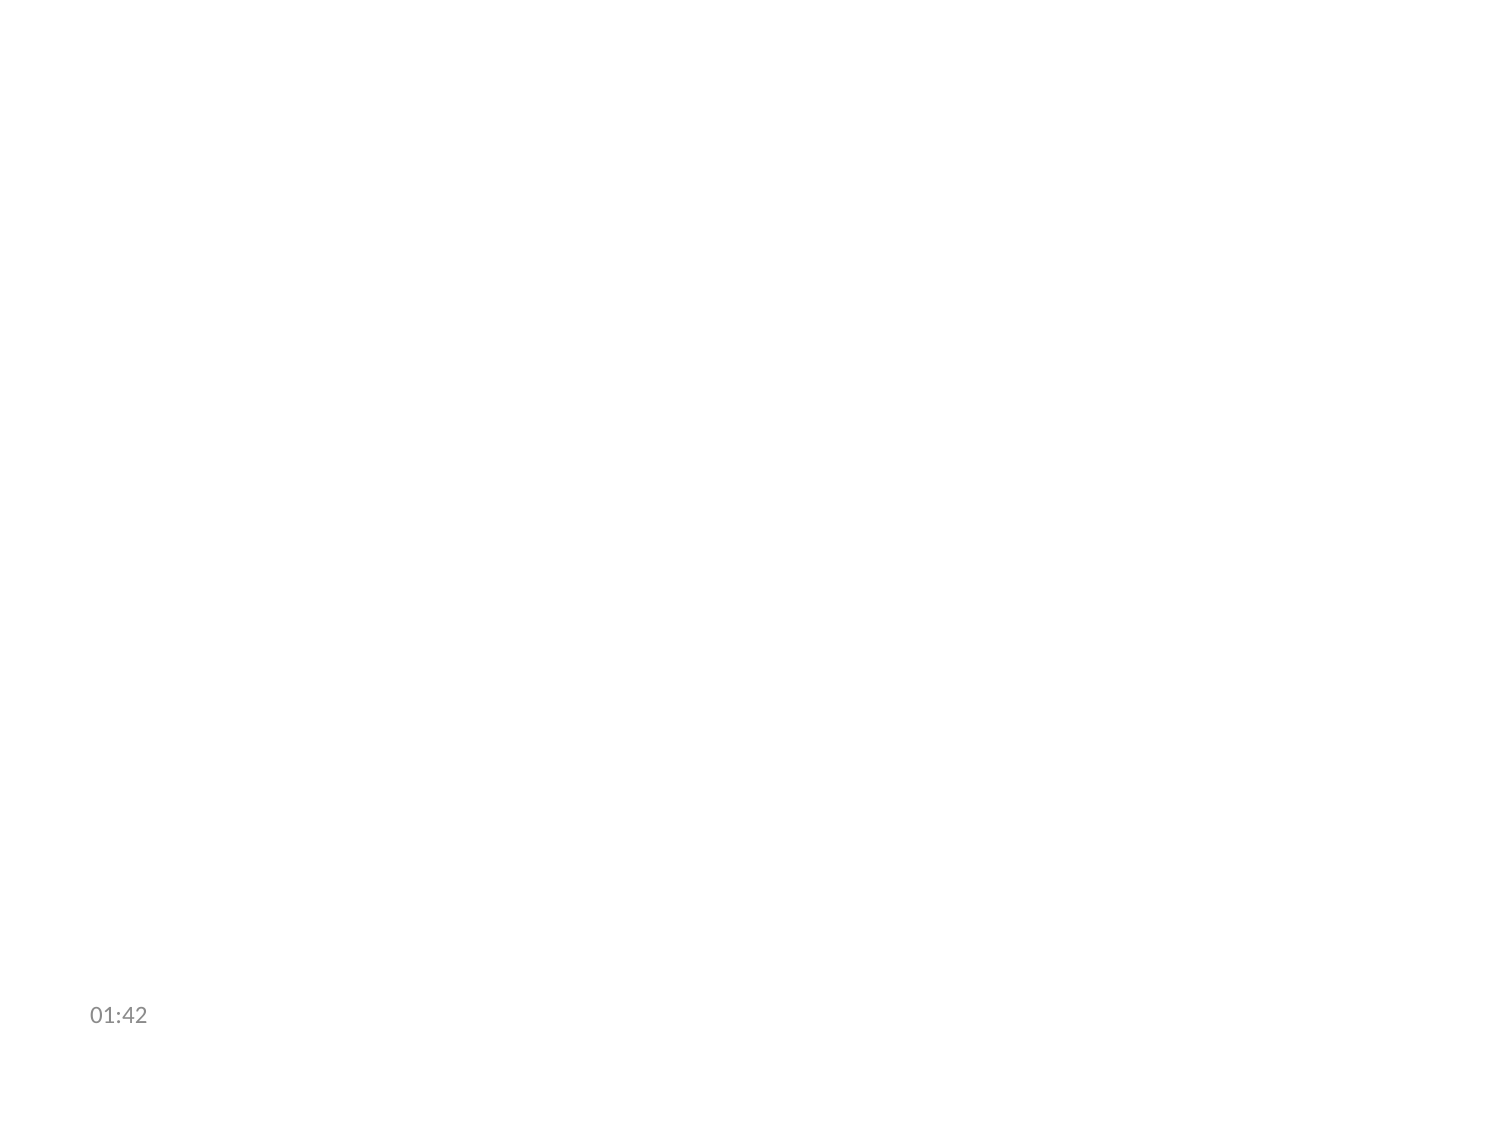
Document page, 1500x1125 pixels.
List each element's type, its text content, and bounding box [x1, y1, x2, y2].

text_box 15:35 [75, 983, 425, 1044]
